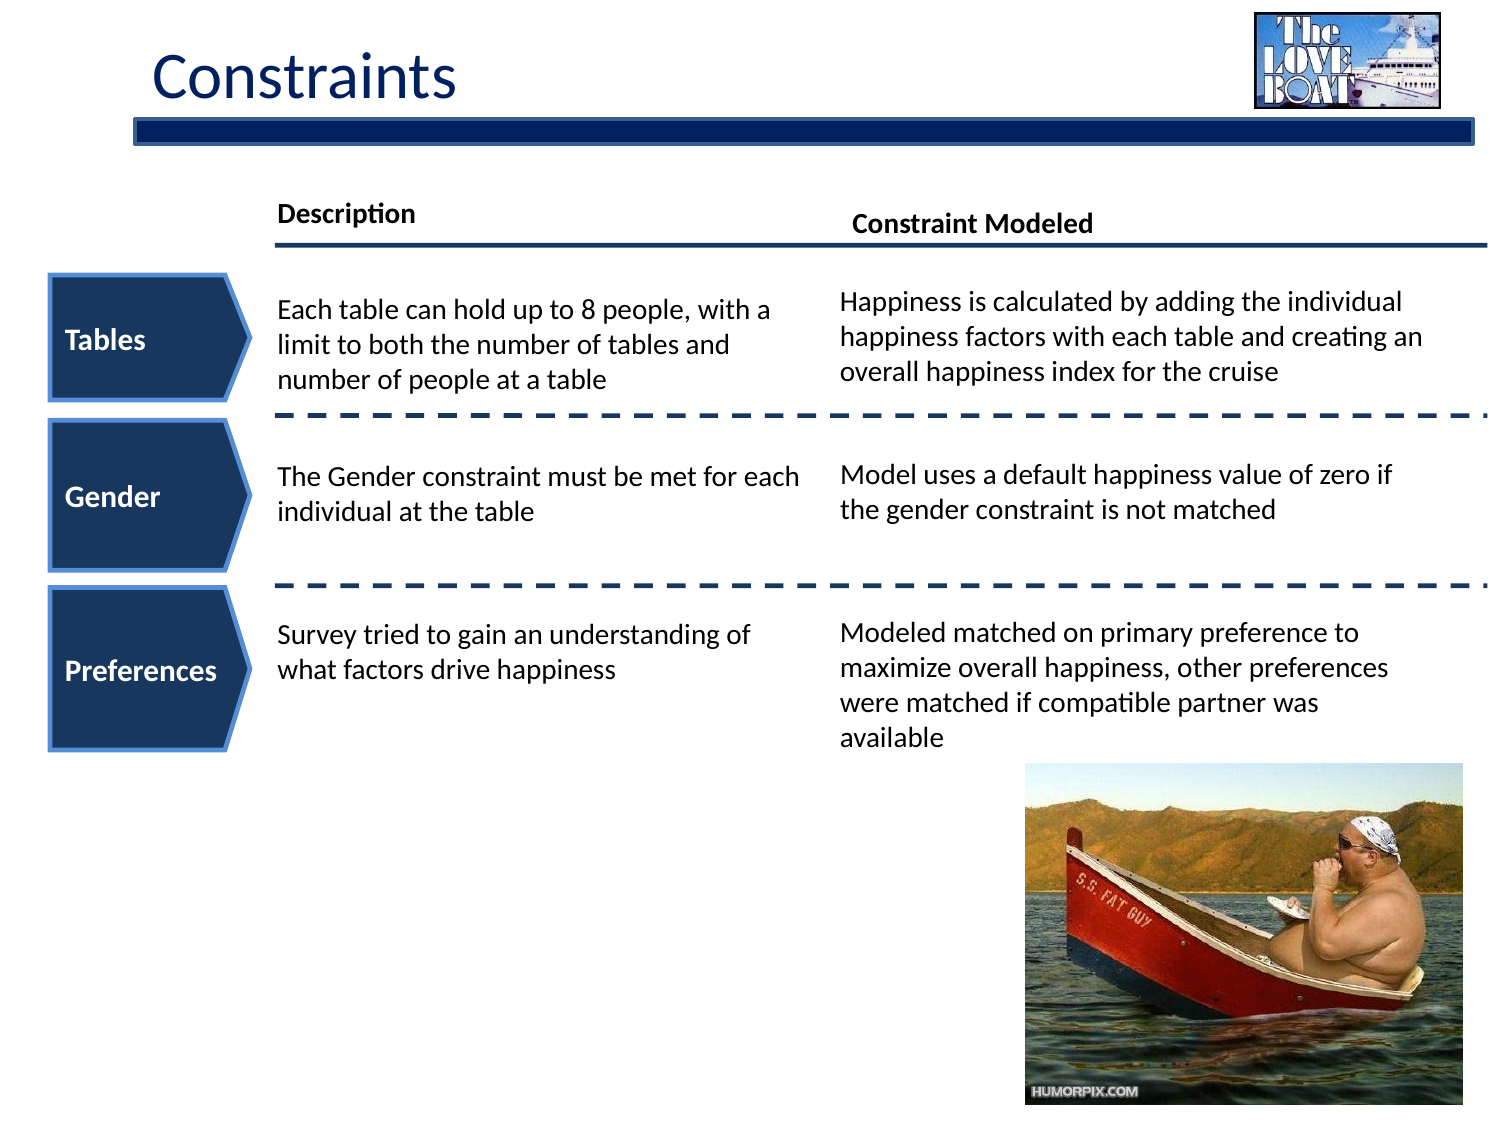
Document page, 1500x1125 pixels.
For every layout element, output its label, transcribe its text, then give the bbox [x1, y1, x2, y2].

text_box Tables [50, 275, 251, 401]
text_box Preferences [50, 587, 251, 750]
text_box Gender [50, 420, 251, 571]
text_box The Gender constraint must be met for each individual at the table [262, 449, 825, 535]
text_box Happiness is calculated by adding the individual happiness factors with each table and creating an overall happiness index for the cruise [825, 274, 1463, 395]
text_box Constraints [137, 24, 1463, 120]
text_box Description [262, 187, 475, 238]
text_box Modeled matched on primary preference to maximize overall happiness, other preferences were matched if compatible partner was available [824, 605, 1413, 761]
text_box Each table can hold up to 8 people, with a limit to both the number of tables and number of people at a table [262, 282, 788, 403]
text_box Constraint Modeled [837, 197, 1500, 248]
text_box Survey tried to gain an understanding of what factors drive happiness [262, 607, 824, 693]
picture [1024, 763, 1463, 1105]
text_box Model uses a default happiness value of zero if the gender constraint is not matched [825, 448, 1438, 533]
picture [1254, 12, 1441, 24]
